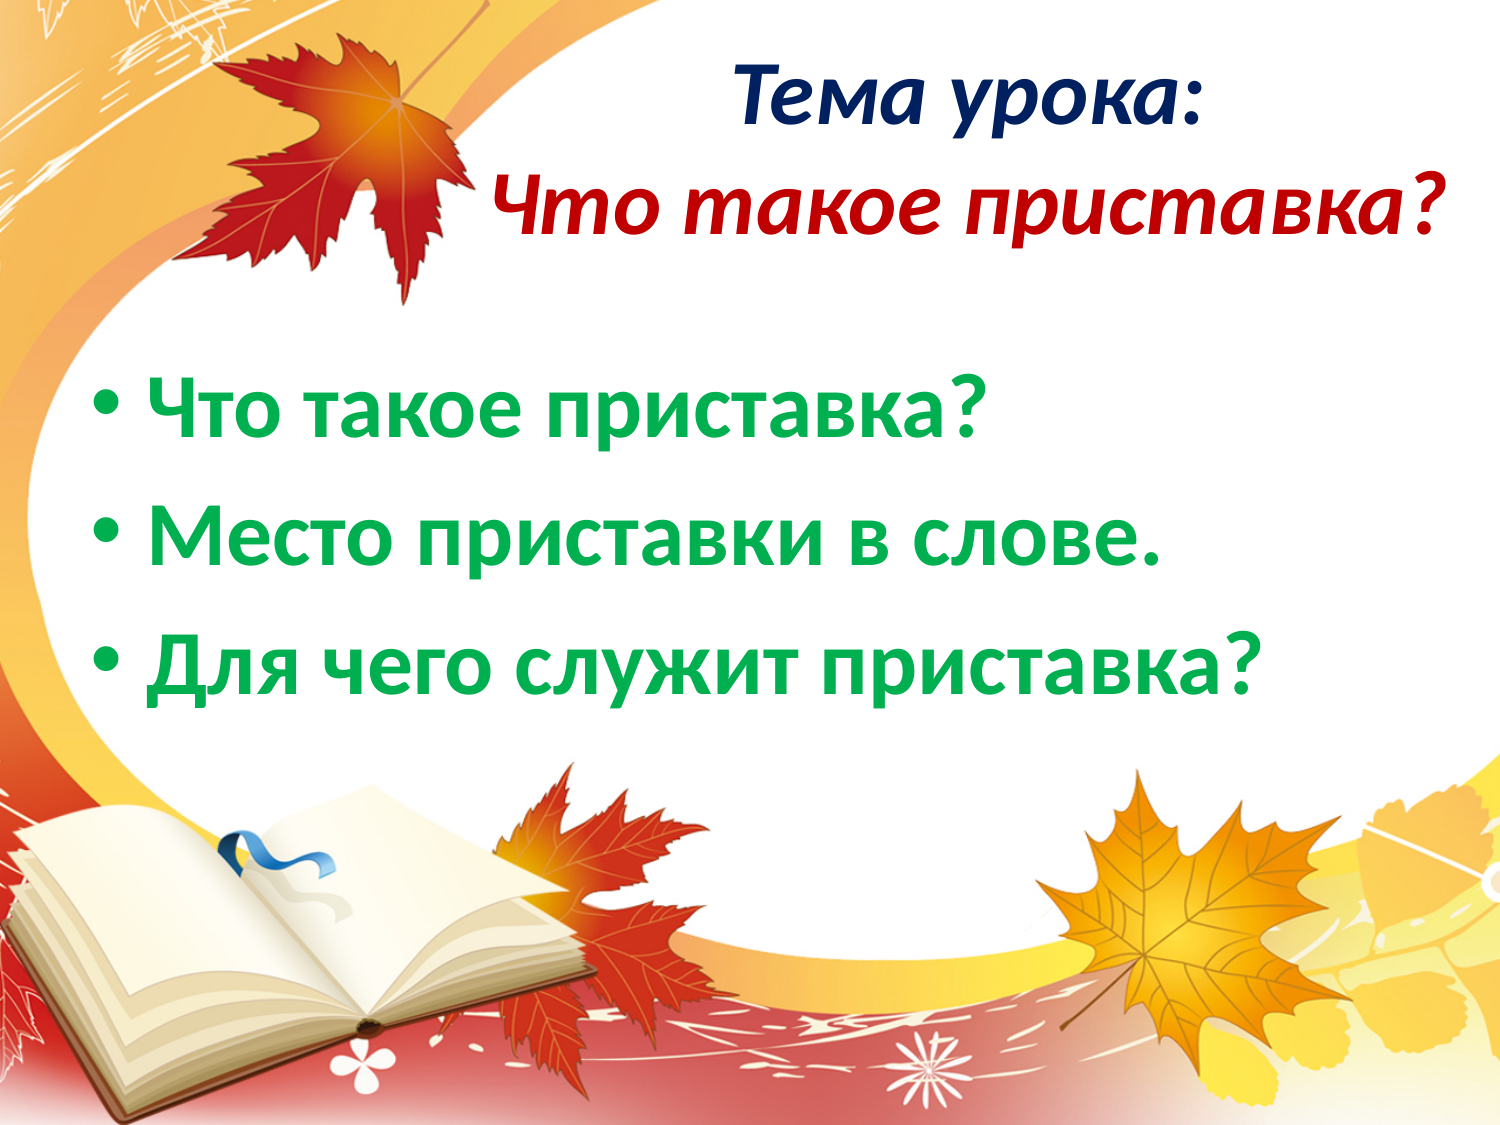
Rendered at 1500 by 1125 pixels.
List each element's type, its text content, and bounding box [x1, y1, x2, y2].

title Тема урока: Что такое приставка? [395, 0, 1500, 303]
list Что такое приставка? Место приставки в слове. Для чего служит приставка? [75, 338, 1425, 1005]
picture [0, 0, 1500, 1125]
